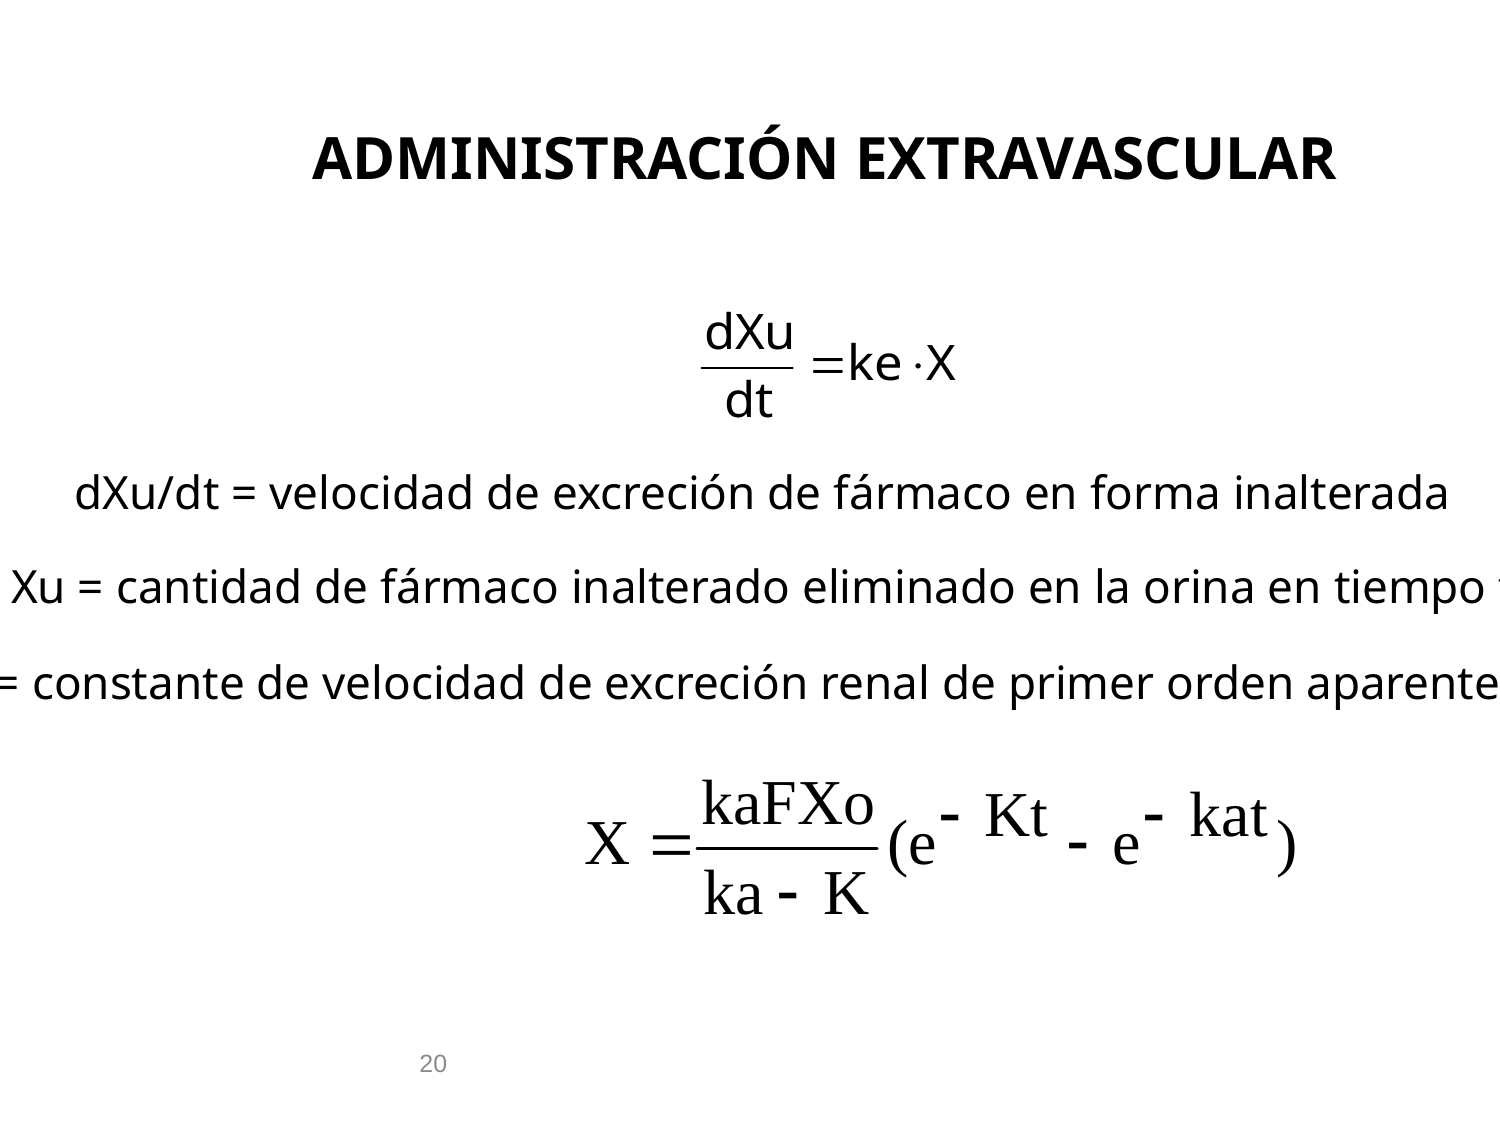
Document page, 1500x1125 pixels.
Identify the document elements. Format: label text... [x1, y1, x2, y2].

slide_number 20 [249, 1025, 463, 1100]
text_box dXu/dt = velocidad de excreción de fármaco en forma inalterada [60, 456, 1467, 526]
title ADMINISTRACIÓN EXTRAVASCULAR [249, 30, 1401, 282]
text_box Xu = cantidad de fármaco inalterado eliminado en la orina en tiempo t [0, 550, 1500, 621]
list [692, 302, 973, 430]
text_box ku = constante de velocidad de excreción renal de primer orden aparente [0, 646, 1500, 716]
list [574, 763, 1310, 929]
